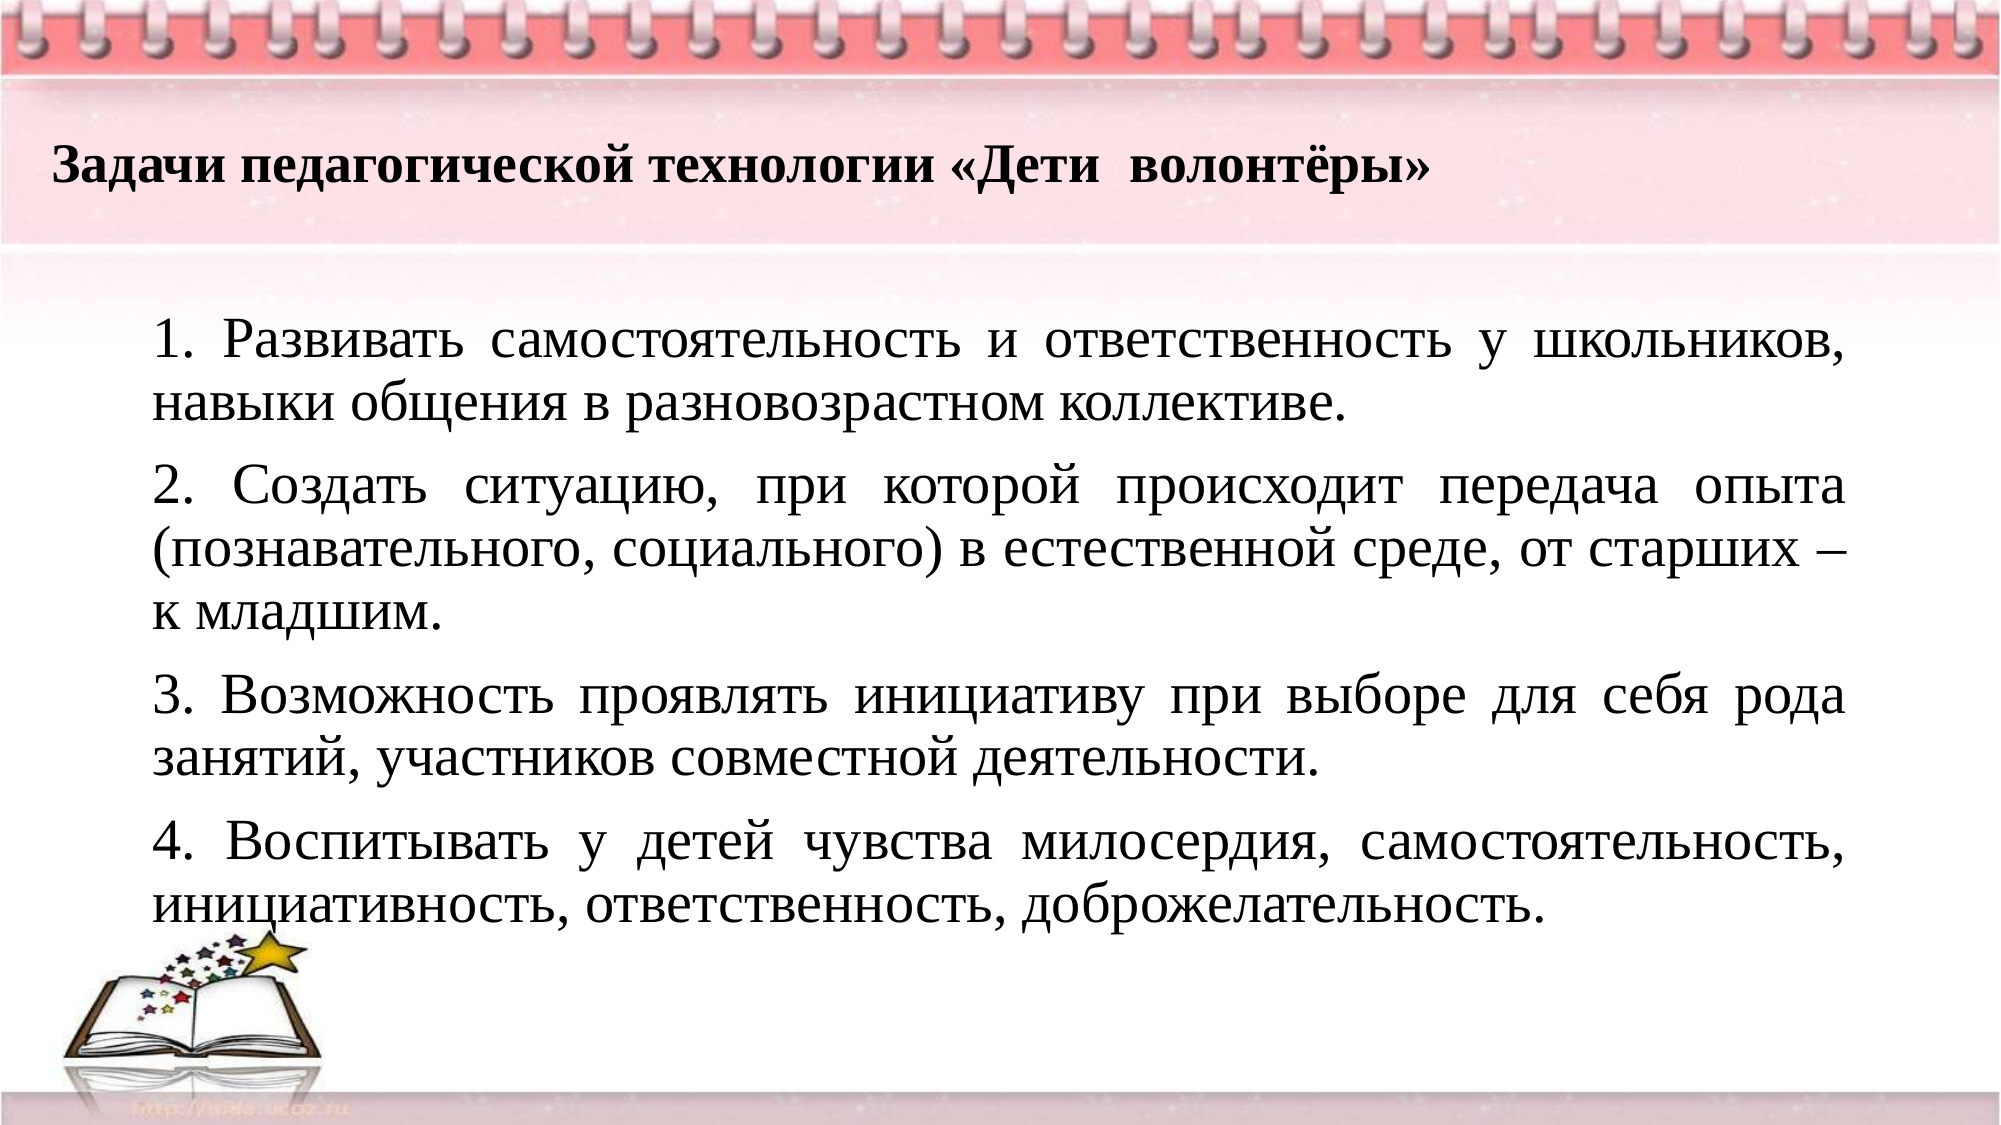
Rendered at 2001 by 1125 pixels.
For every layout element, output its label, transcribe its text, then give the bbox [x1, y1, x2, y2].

list 1. Развивать самостоятельность и ответственность у школьников, навыки общения в разновозрастном коллективе. 2. Создать ситуацию, при которой происходит передача опыта (познавательного, социального) в естественной среде, от старших – к младшим. 3. Возможность проявлять инициативу при выборе для себя рода занятий, участников совместной деятельности. 4. Воспитывать у детей чувства милосердия, самостоятельность, инициативность, ответственность, доброжелательность. [137, 299, 1863, 1014]
title Задачи педагогической технологии «Дети ­ волонтёры» [36, 59, 1969, 278]
picture [0, 0, 2001, 1125]
